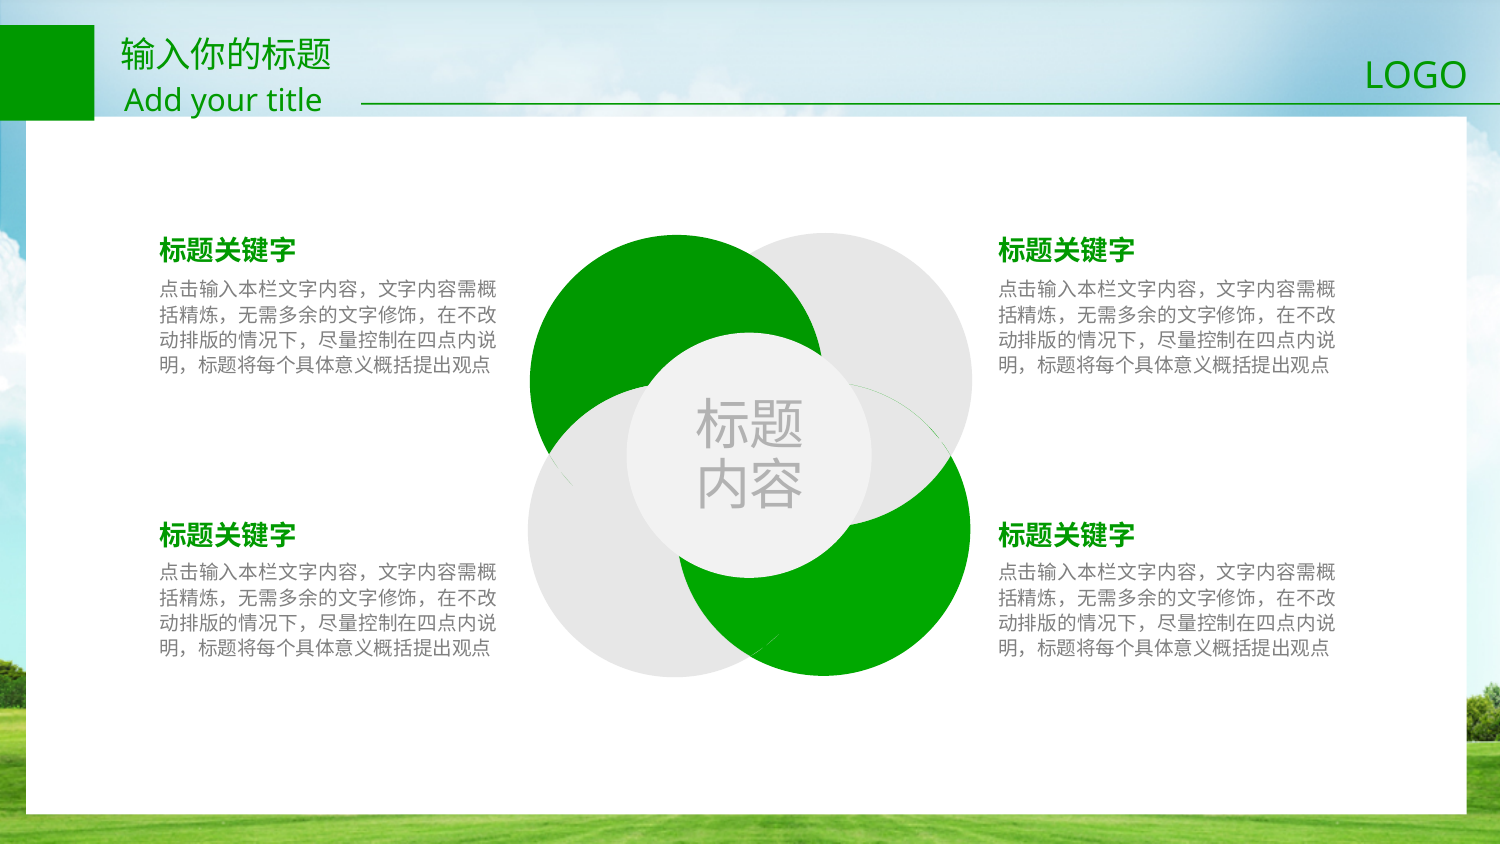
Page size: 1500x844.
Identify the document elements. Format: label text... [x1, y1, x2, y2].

text_box 点击输入本栏文字内容，文字内容需概括精炼，无需多余的文字修饰，在不改动排版的情况下，尽量控制在四点内说明，标题将每个具体意义概括提出观点 [998, 275, 1336, 377]
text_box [527, 232, 973, 678]
text_box 标题关键字 [998, 517, 1226, 551]
text_box 点击输入本栏文字内容，文字内容需概括精炼，无需多余的文字修饰，在不改动排版的情况下，尽量控制在四点内说明，标题将每个具体意义概括提出观点 [159, 558, 497, 660]
text_box 标题关键字 [159, 232, 388, 266]
text_box 标题关键字 [159, 517, 388, 551]
picture [0, 0, 1500, 844]
text_box 点击输入本栏文字内容，文字内容需概括精炼，无需多余的文字修饰，在不改动排版的情况下，尽量控制在四点内说明，标题将每个具体意义概括提出观点 [159, 275, 497, 377]
text_box 点击输入本栏文字内容，文字内容需概括精炼，无需多余的文字修饰，在不改动排版的情况下，尽量控制在四点内说明，标题将每个具体意义概括提出观点 [998, 558, 1336, 660]
text_box 标题关键字 [998, 232, 1226, 266]
